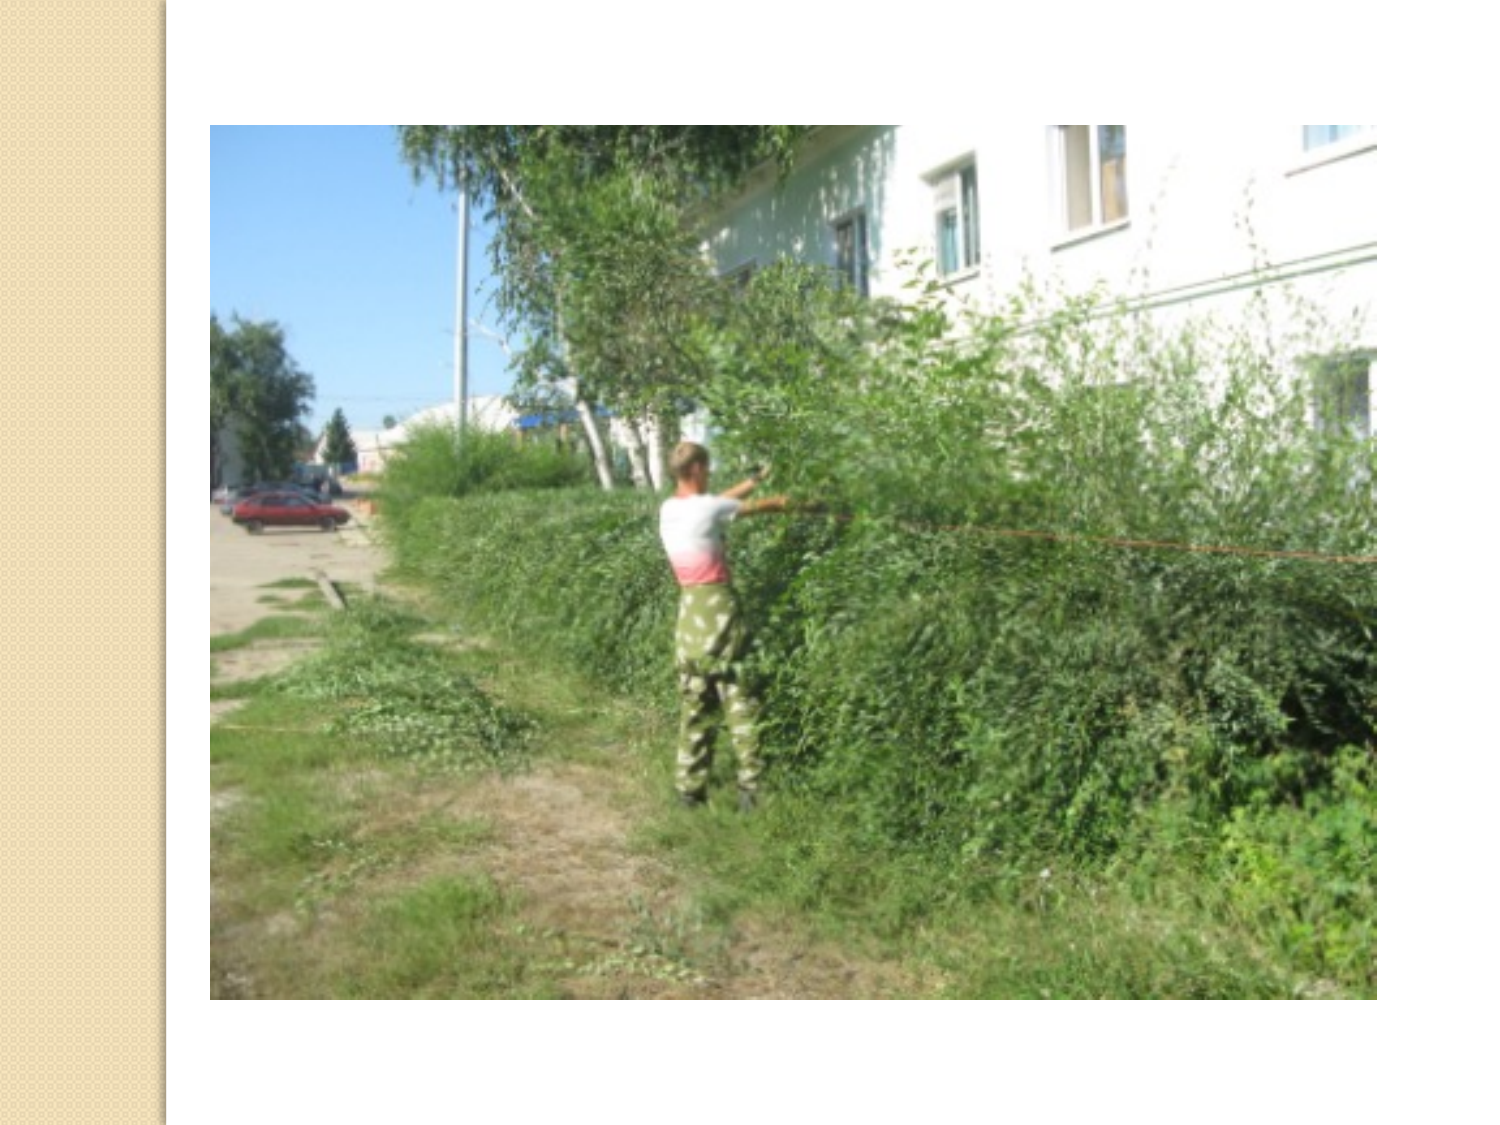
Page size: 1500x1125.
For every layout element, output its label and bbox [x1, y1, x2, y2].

picture [210, 125, 1377, 1000]
